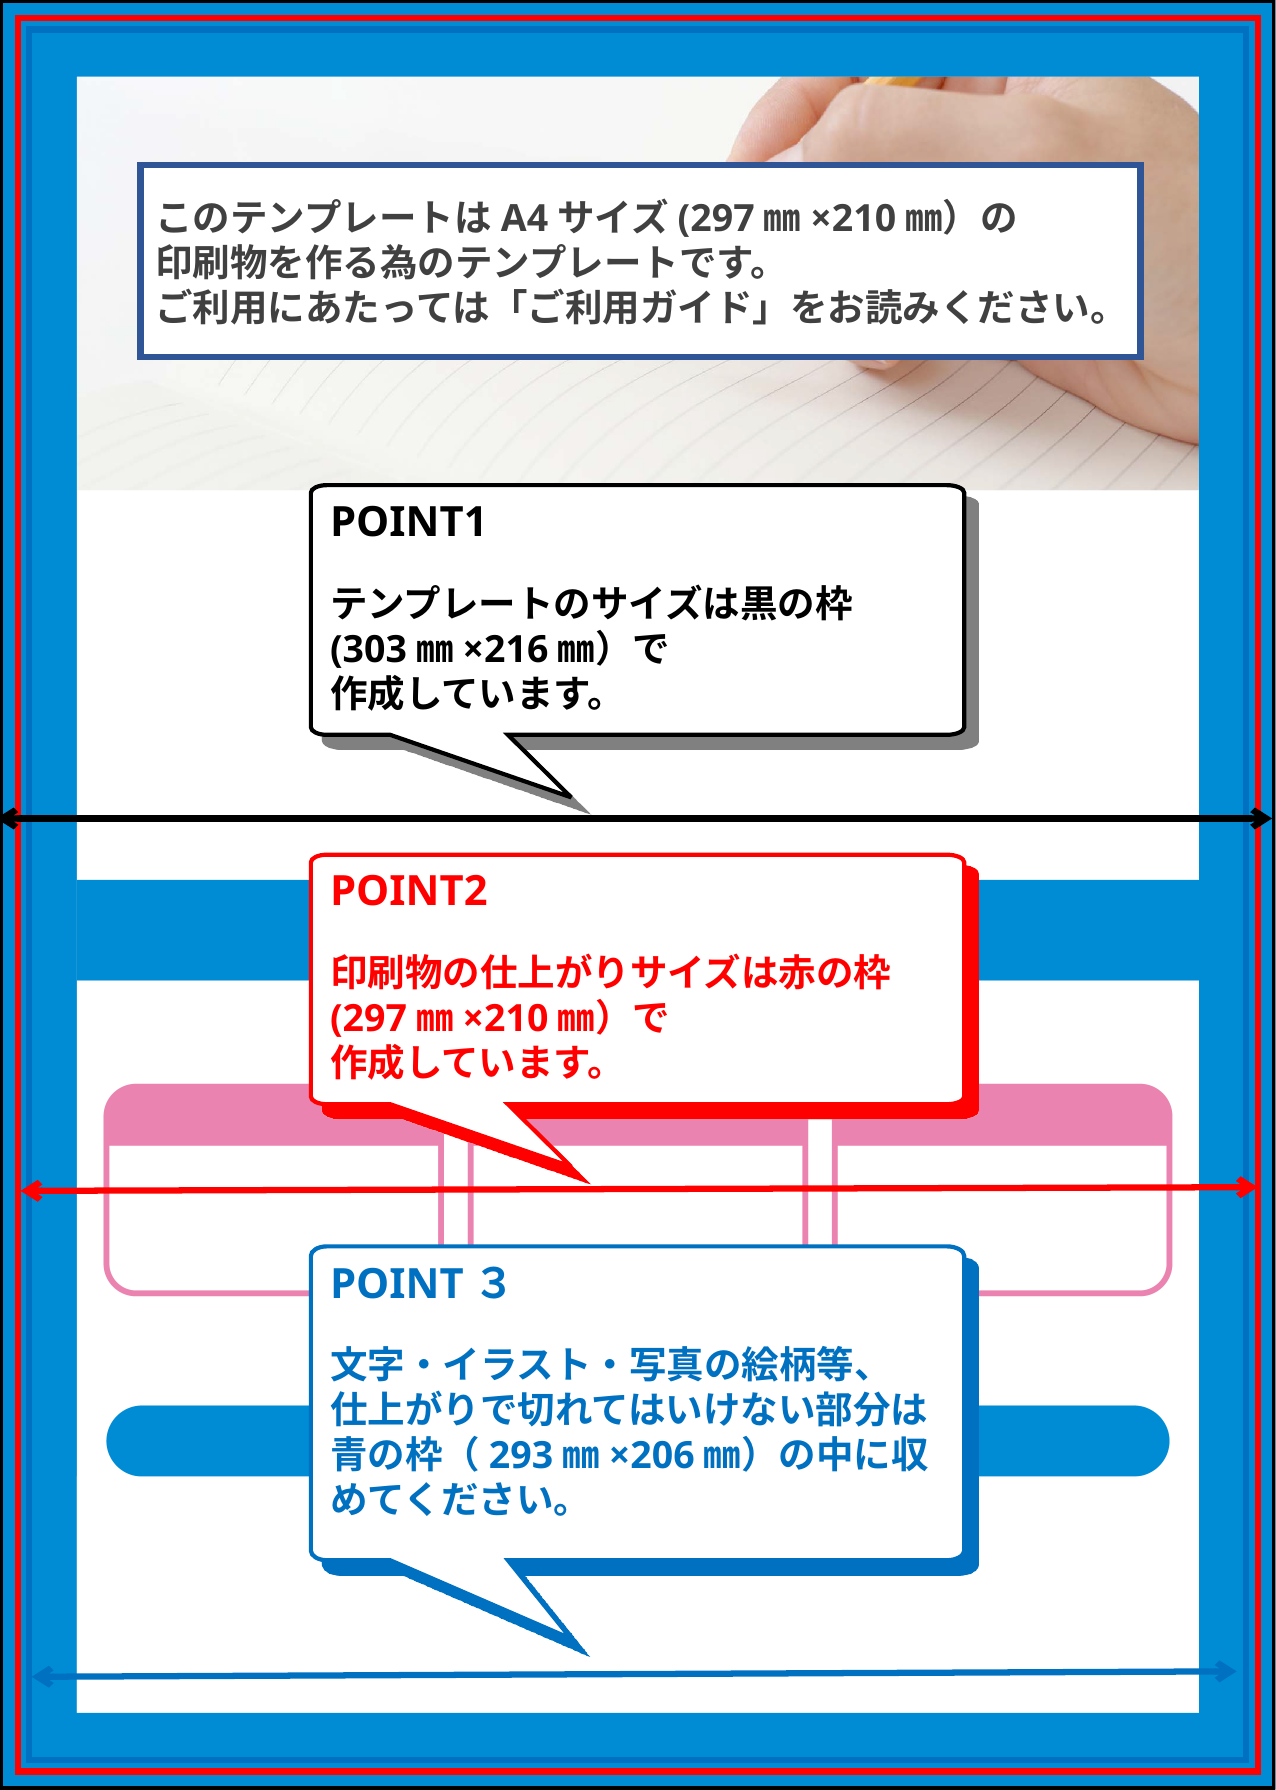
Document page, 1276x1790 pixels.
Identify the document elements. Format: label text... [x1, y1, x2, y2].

text_box [0, 0, 1276, 1790]
text_box [17, 17, 1259, 815]
text_box このテンプレートはA4サイズ(297㎜×210㎜）の 印刷物を作る為のテンプレートです。 ご利用にあたっては「ご利用ガイド」をお読みください。 [140, 164, 1142, 358]
text_box POINT1 テンプレートのサイズは黒の枠 (303㎜×216㎜）で 作成しています。 [310, 485, 965, 798]
text_box [28, 1191, 1247, 1761]
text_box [31, 1671, 1237, 1677]
text_box [28, 28, 1247, 815]
text_box [17, 822, 1259, 1773]
text_box [28, 822, 1247, 1187]
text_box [20, 1187, 1258, 1191]
text_box POINT３ 文字・イラスト・写真の絵柄等、 仕上がりで切れてはいけない部分は 青の枠（293㎜×206㎜）の中に収めてください。 [310, 1246, 965, 1639]
text_box POINT2 印刷物の仕上がりサイズは赤の枠(297㎜×210㎜）で 作成しています。 [310, 854, 965, 1167]
